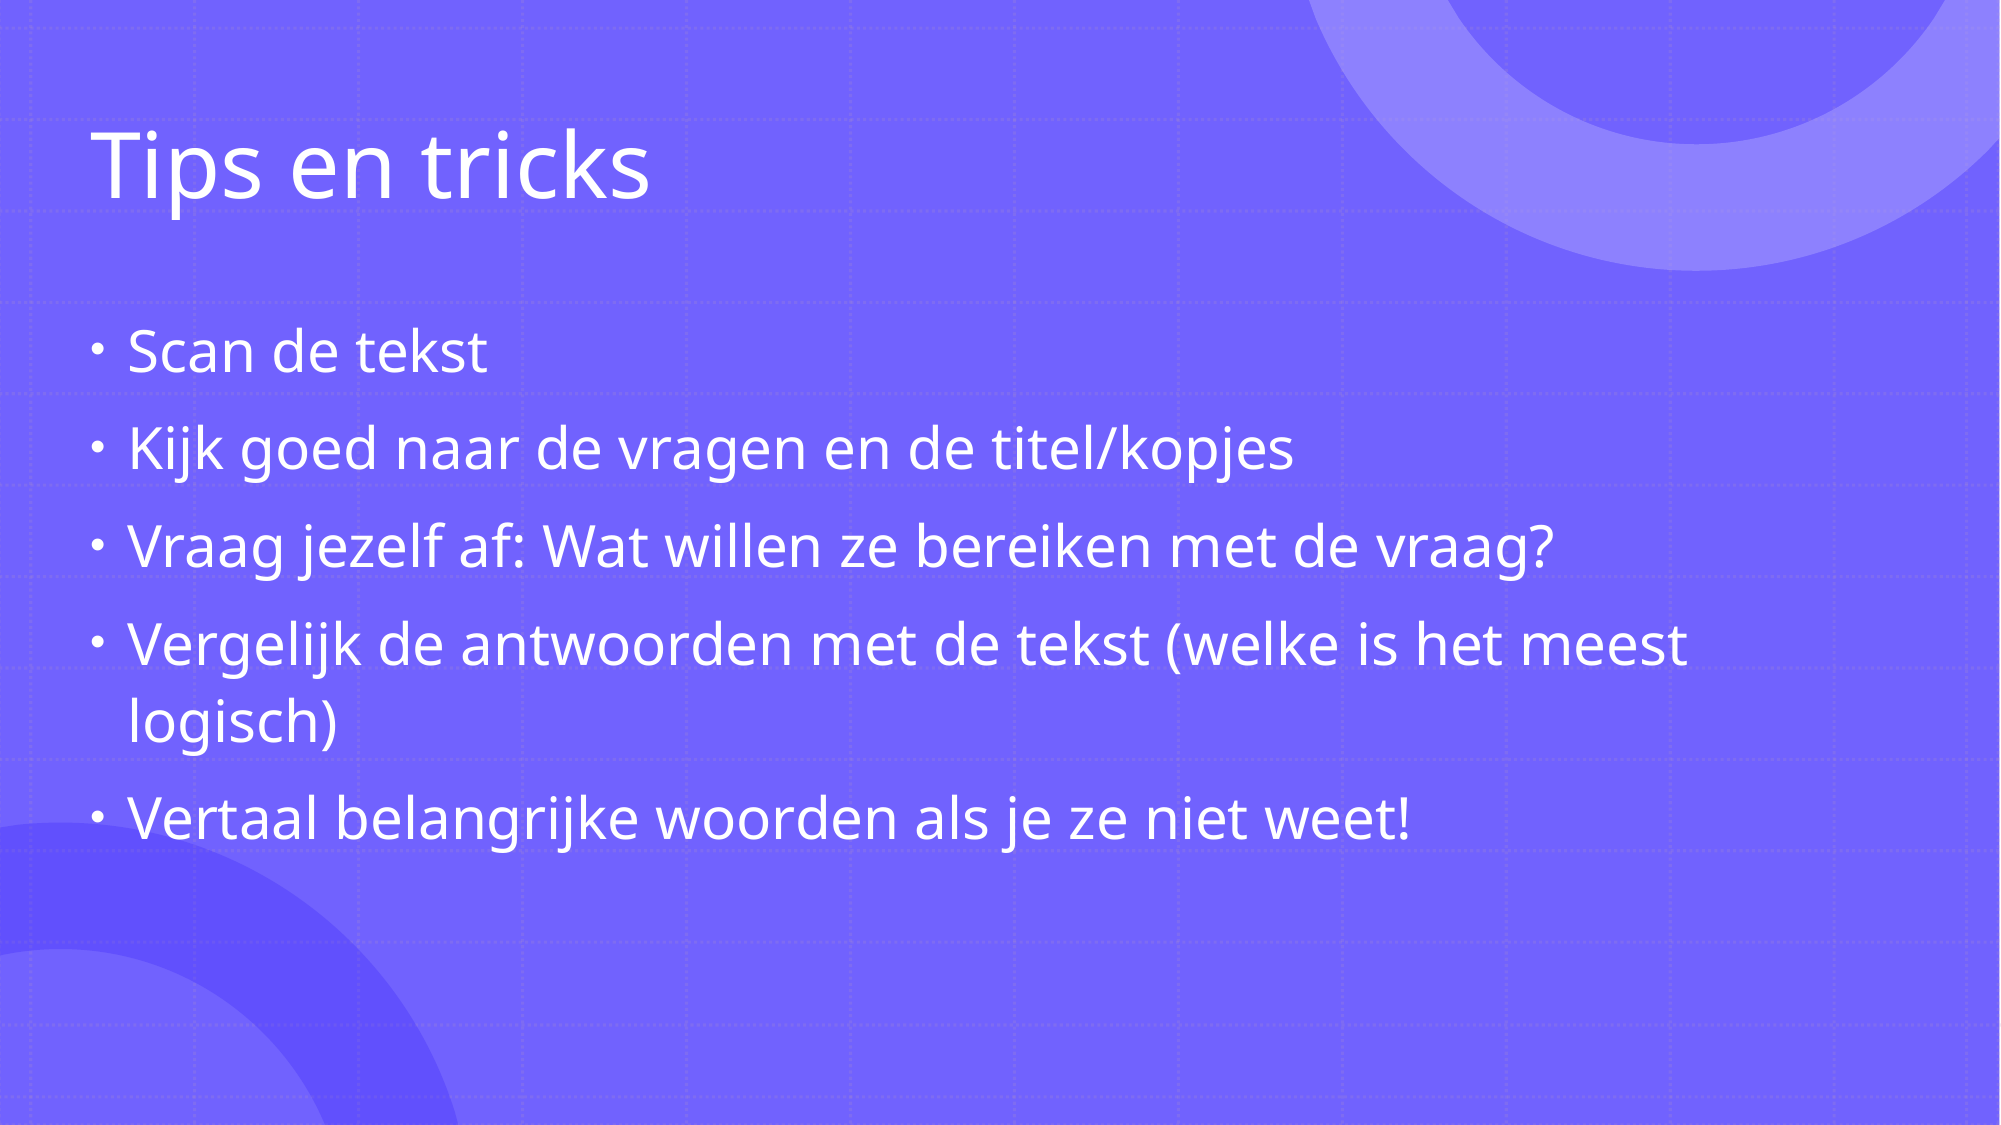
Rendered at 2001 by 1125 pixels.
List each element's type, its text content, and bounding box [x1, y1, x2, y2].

title Tips en tricks [75, 59, 1834, 278]
list Scan de tekst Kijk goed naar de vragen en de titel/kopjes Vraag jezelf af: Wat willen ze bereiken met de vraag? Vergelijk de antwoorden met de tekst (welke is het meest logisch) Vertaal belangrijke woorden als je ze niet weet! [75, 299, 1834, 1014]
